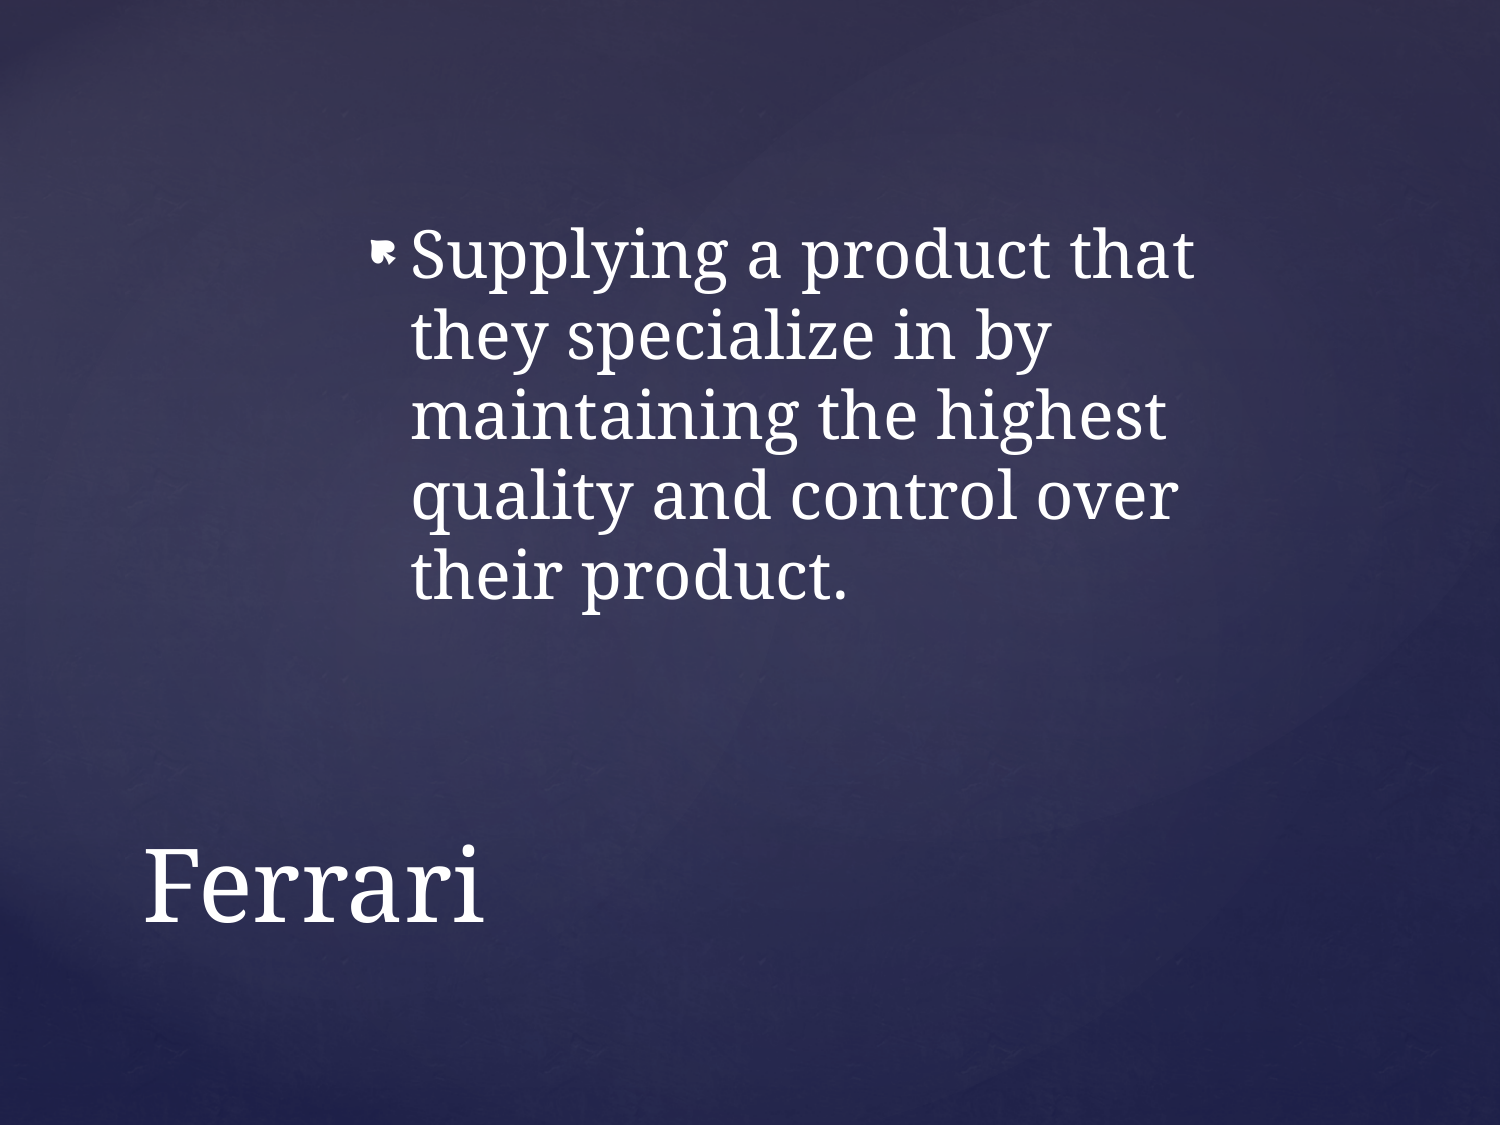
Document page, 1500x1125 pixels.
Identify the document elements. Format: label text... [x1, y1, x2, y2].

title Ferrari [127, 800, 1365, 950]
list Supplying a product that they specialize in by maintaining the highest quality and control over their product. [350, 112, 1350, 713]
